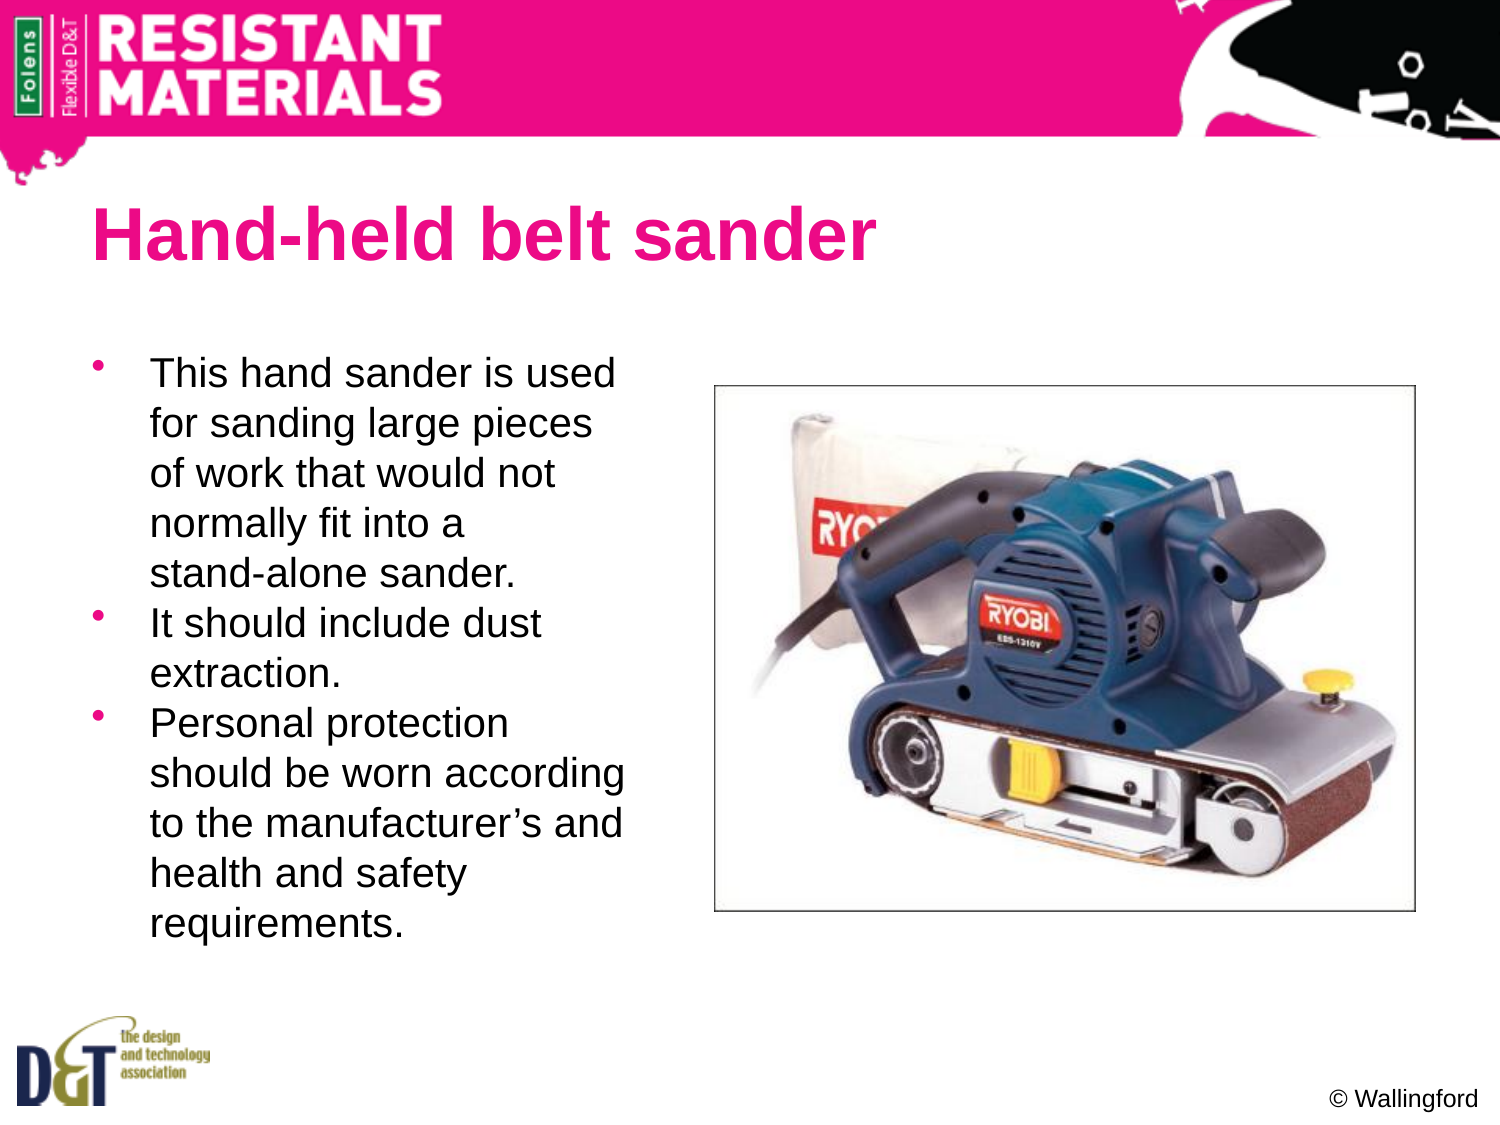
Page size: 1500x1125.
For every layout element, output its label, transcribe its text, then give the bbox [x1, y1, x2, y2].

text_box Hand-held belt sander [76, 160, 1427, 301]
picture [0, 0, 1500, 1125]
text_box This hand sander is used for sanding large pieces of work that would not normally fit into a stand-alone sander. It should include dust extraction. Personal protection should be worn according to the manufacturer’s and health and safety requirements. [76, 337, 644, 953]
text_box © Wallingford [1257, 1074, 1495, 1125]
